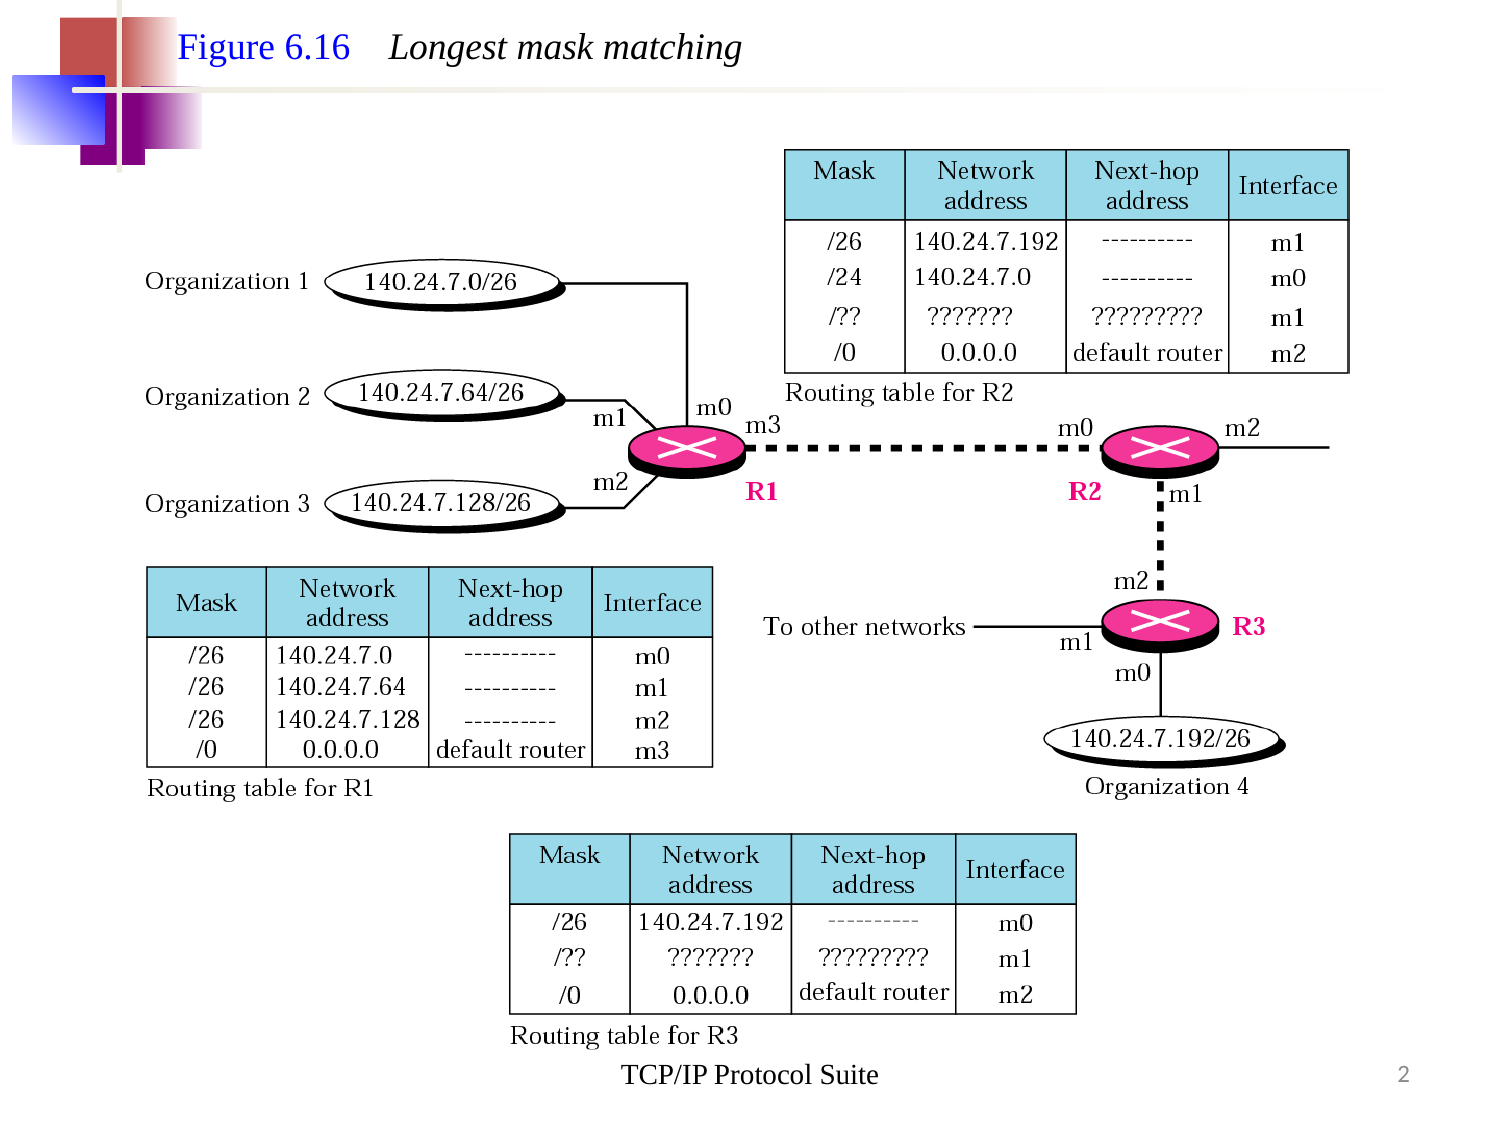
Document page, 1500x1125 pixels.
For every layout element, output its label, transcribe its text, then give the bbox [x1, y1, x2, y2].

text_box [80, 93, 116, 165]
footer TCP/IP Protocol Suite [512, 1059, 988, 1103]
text_box [72, 87, 1423, 93]
text_box [141, 93, 202, 152]
text_box [60, 17, 116, 86]
picture [145, 149, 1351, 1051]
slide_number 2 [1074, 1042, 1425, 1103]
text_box [122, 17, 177, 86]
text_box [122, 93, 141, 165]
text_box Figure 6.16 Longest mask matching [162, 14, 1100, 75]
text_box [116, 0, 122, 87]
text_box [116, 93, 122, 173]
text_box [12, 75, 105, 145]
